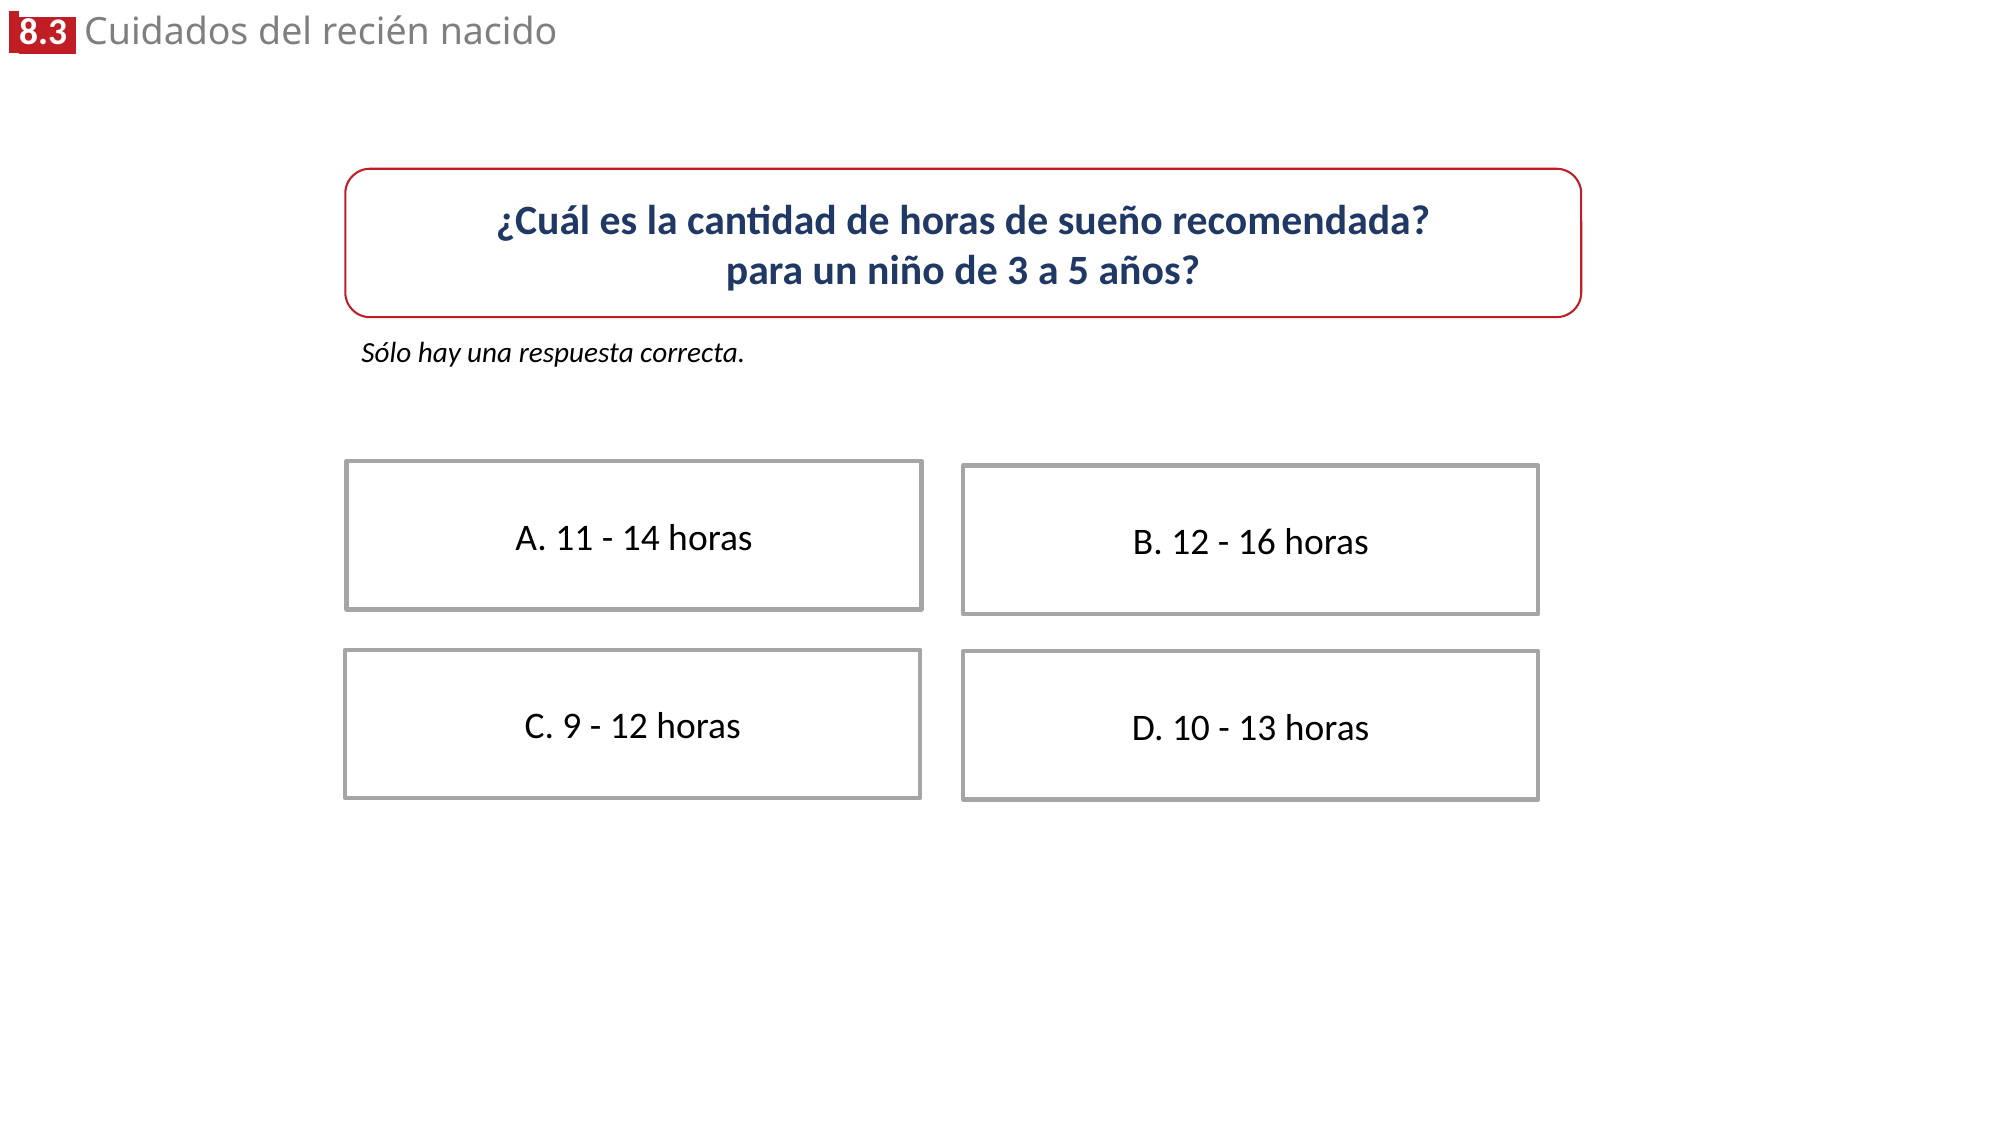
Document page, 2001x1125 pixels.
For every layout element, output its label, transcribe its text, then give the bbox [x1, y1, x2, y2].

text_box C. 9 - 12 horas [343, 648, 922, 800]
text_box A. 11 - 14 horas [344, 459, 924, 612]
text_box B. 12 - 16 horas [961, 463, 1540, 616]
text_box D. 10 - 13 horas [961, 649, 1540, 802]
text_box Sólo hay una respuesta correcta. [346, 325, 898, 376]
text_box ¿Cuál es la cantidad de horas de sueño recomendada? para un niño de 3 a 5 años? [345, 168, 1582, 318]
